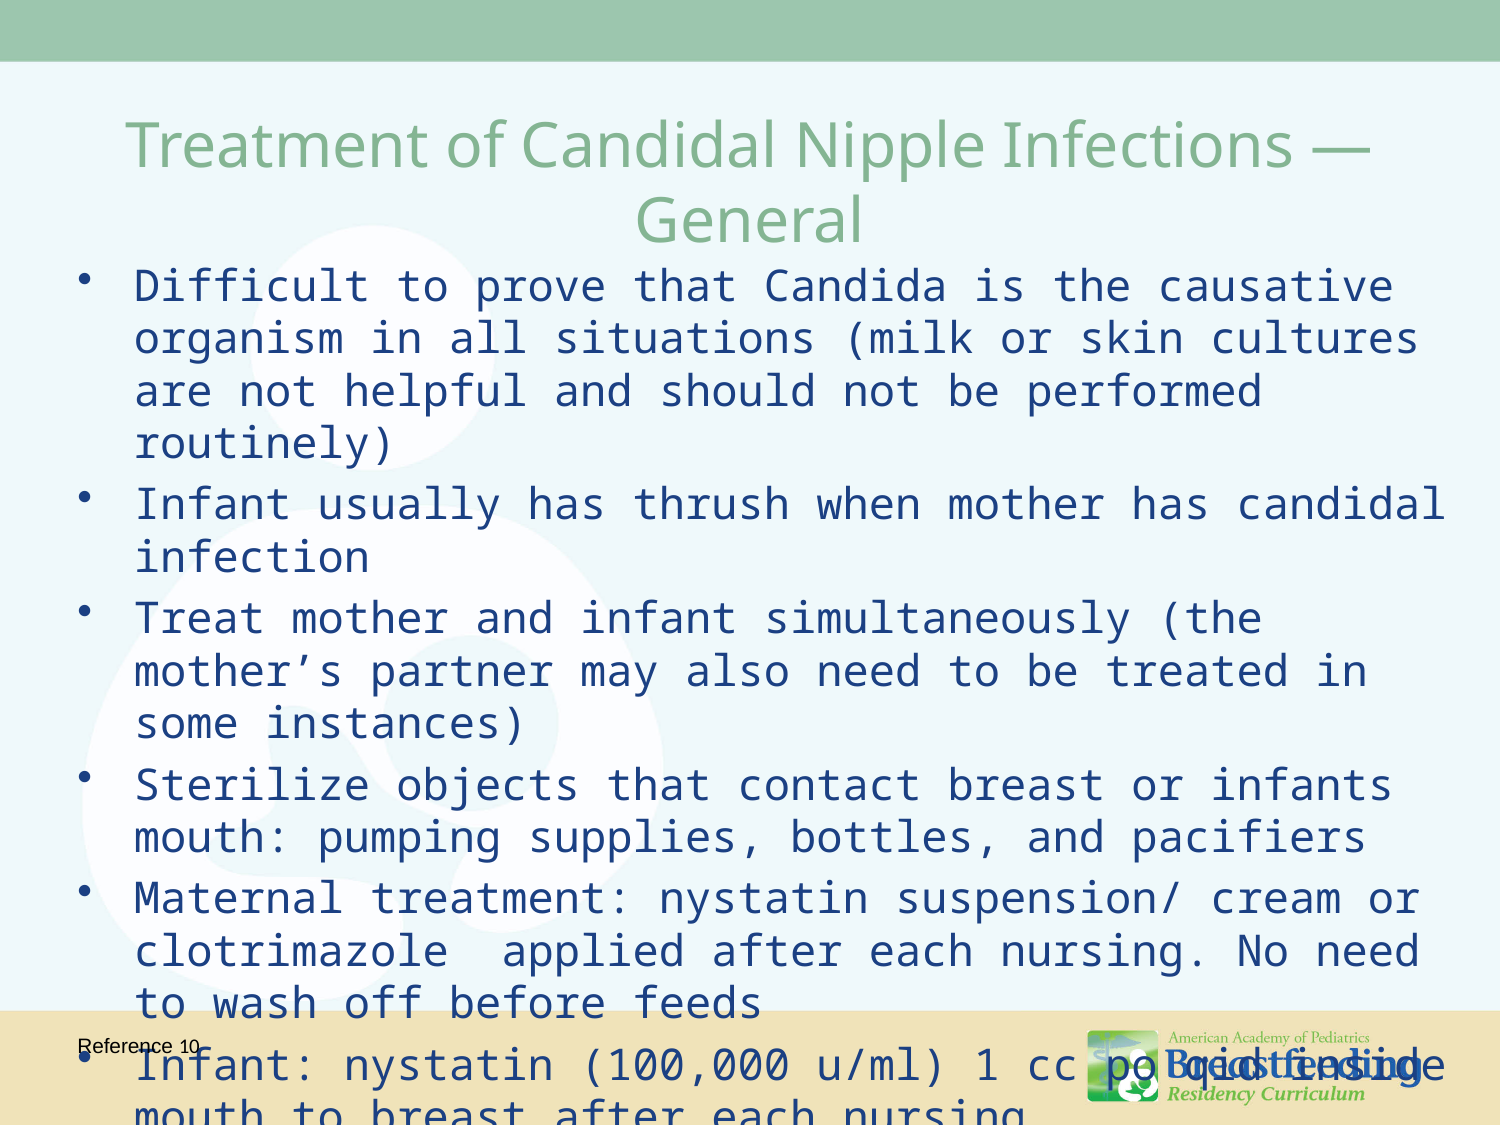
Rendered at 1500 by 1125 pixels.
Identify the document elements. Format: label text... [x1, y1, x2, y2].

text_box Reference 10 [62, 1025, 325, 1065]
title Treatment of Candidal Nipple Infections — General [74, 87, 1426, 249]
list Difficult to prove that Candida is the causative organism in all situations (milk or skin cultures are not helpful and should not be performed routinely) Infant usually has thrush when mother has candidal infection Treat mother and infant simultaneously (the mother’s partner may also need to be treated in some instances) Sterilize objects that contact breast or infants mouth: pumping supplies, bottles, and pacifiers Maternal treatment: nystatin suspension/ cream or clotrimazole applied after each nursing. No need to wash off before feeds Infant: nystatin (100,000 u/ml) 1 cc po qid inside mouth to breast after each nursing [62, 249, 1488, 1026]
picture [0, 0, 1500, 1125]
